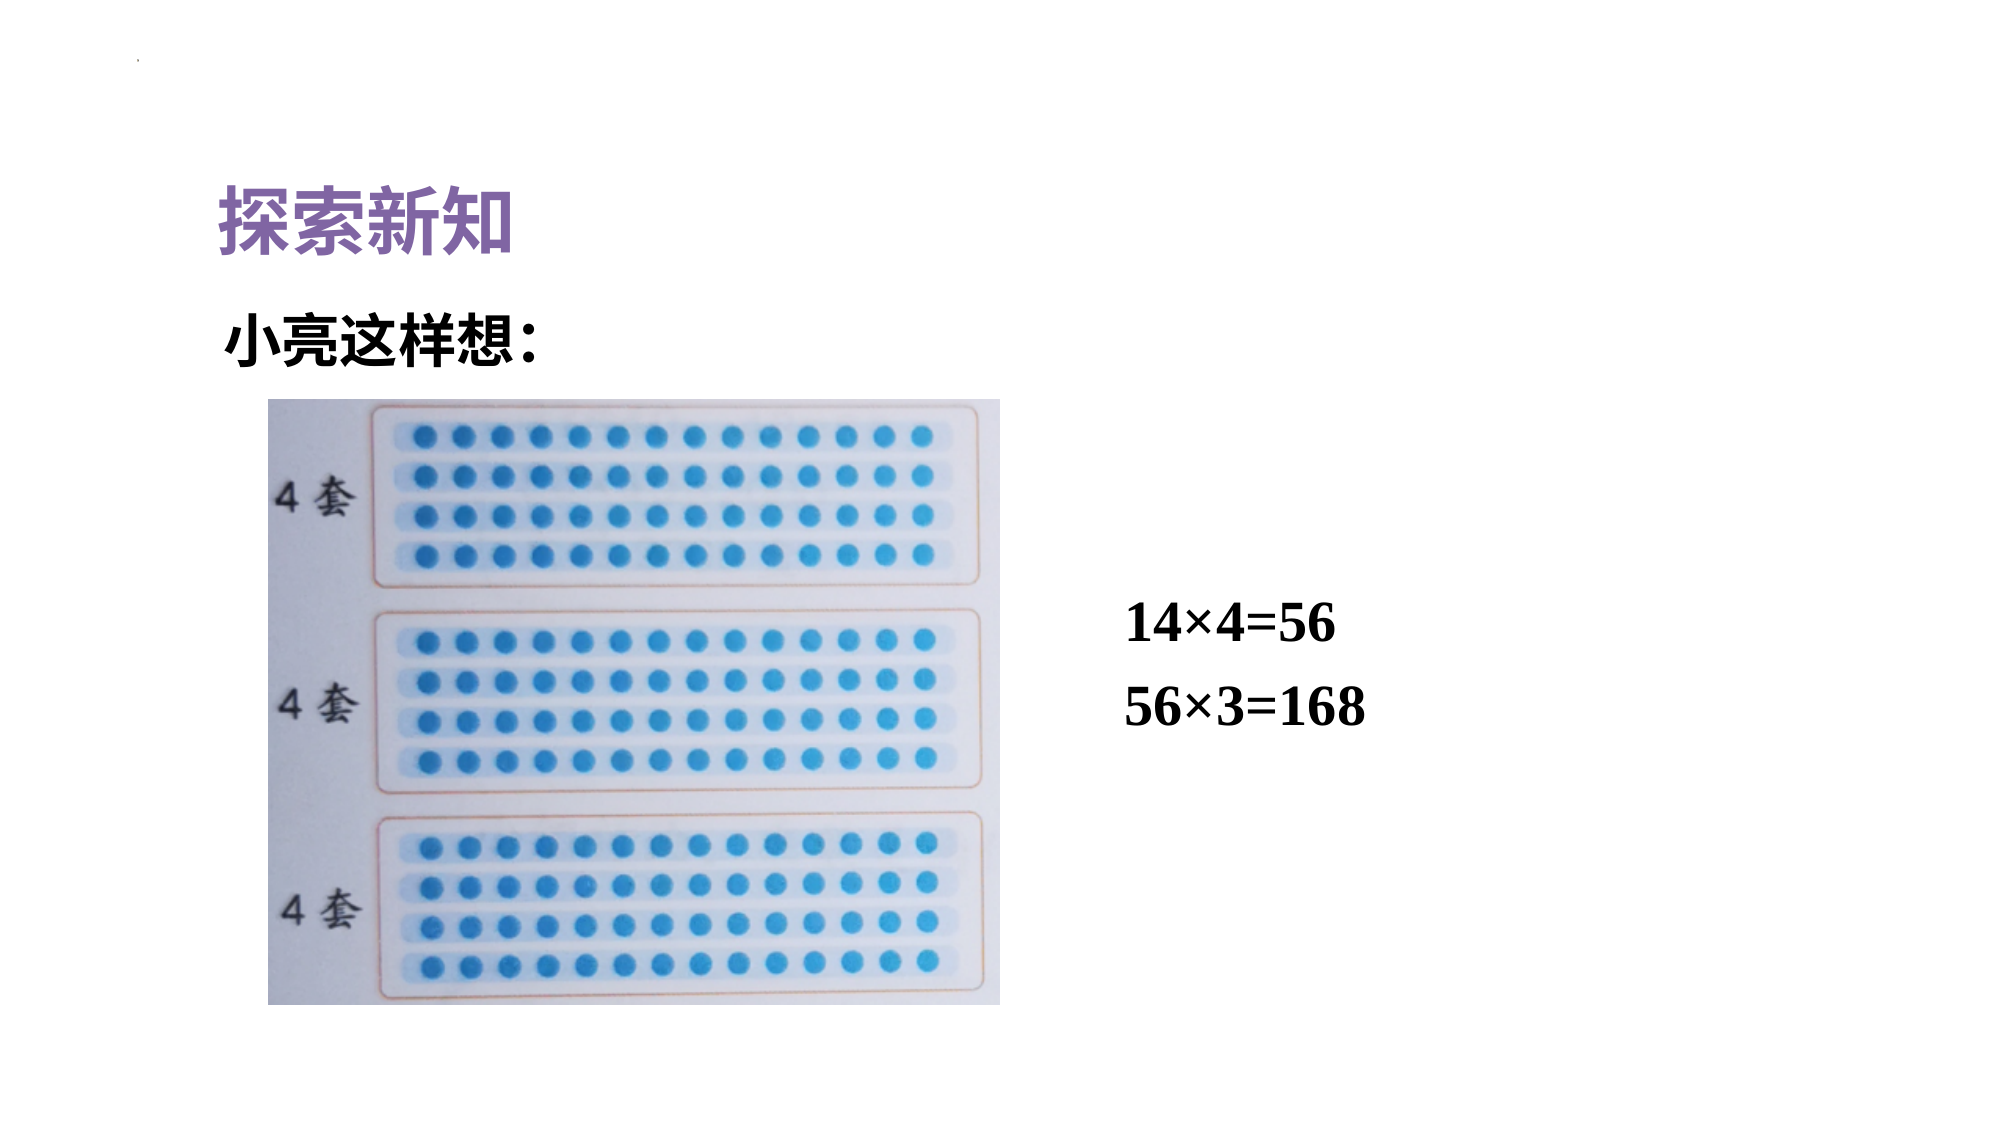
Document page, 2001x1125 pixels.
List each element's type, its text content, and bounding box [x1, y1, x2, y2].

text_box 探索新知 [201, 167, 541, 272]
picture [268, 399, 1000, 1005]
text_box 14×4=56 56×3=168 [1104, 558, 1547, 747]
text_box 小亮这样想： [203, 280, 1859, 385]
